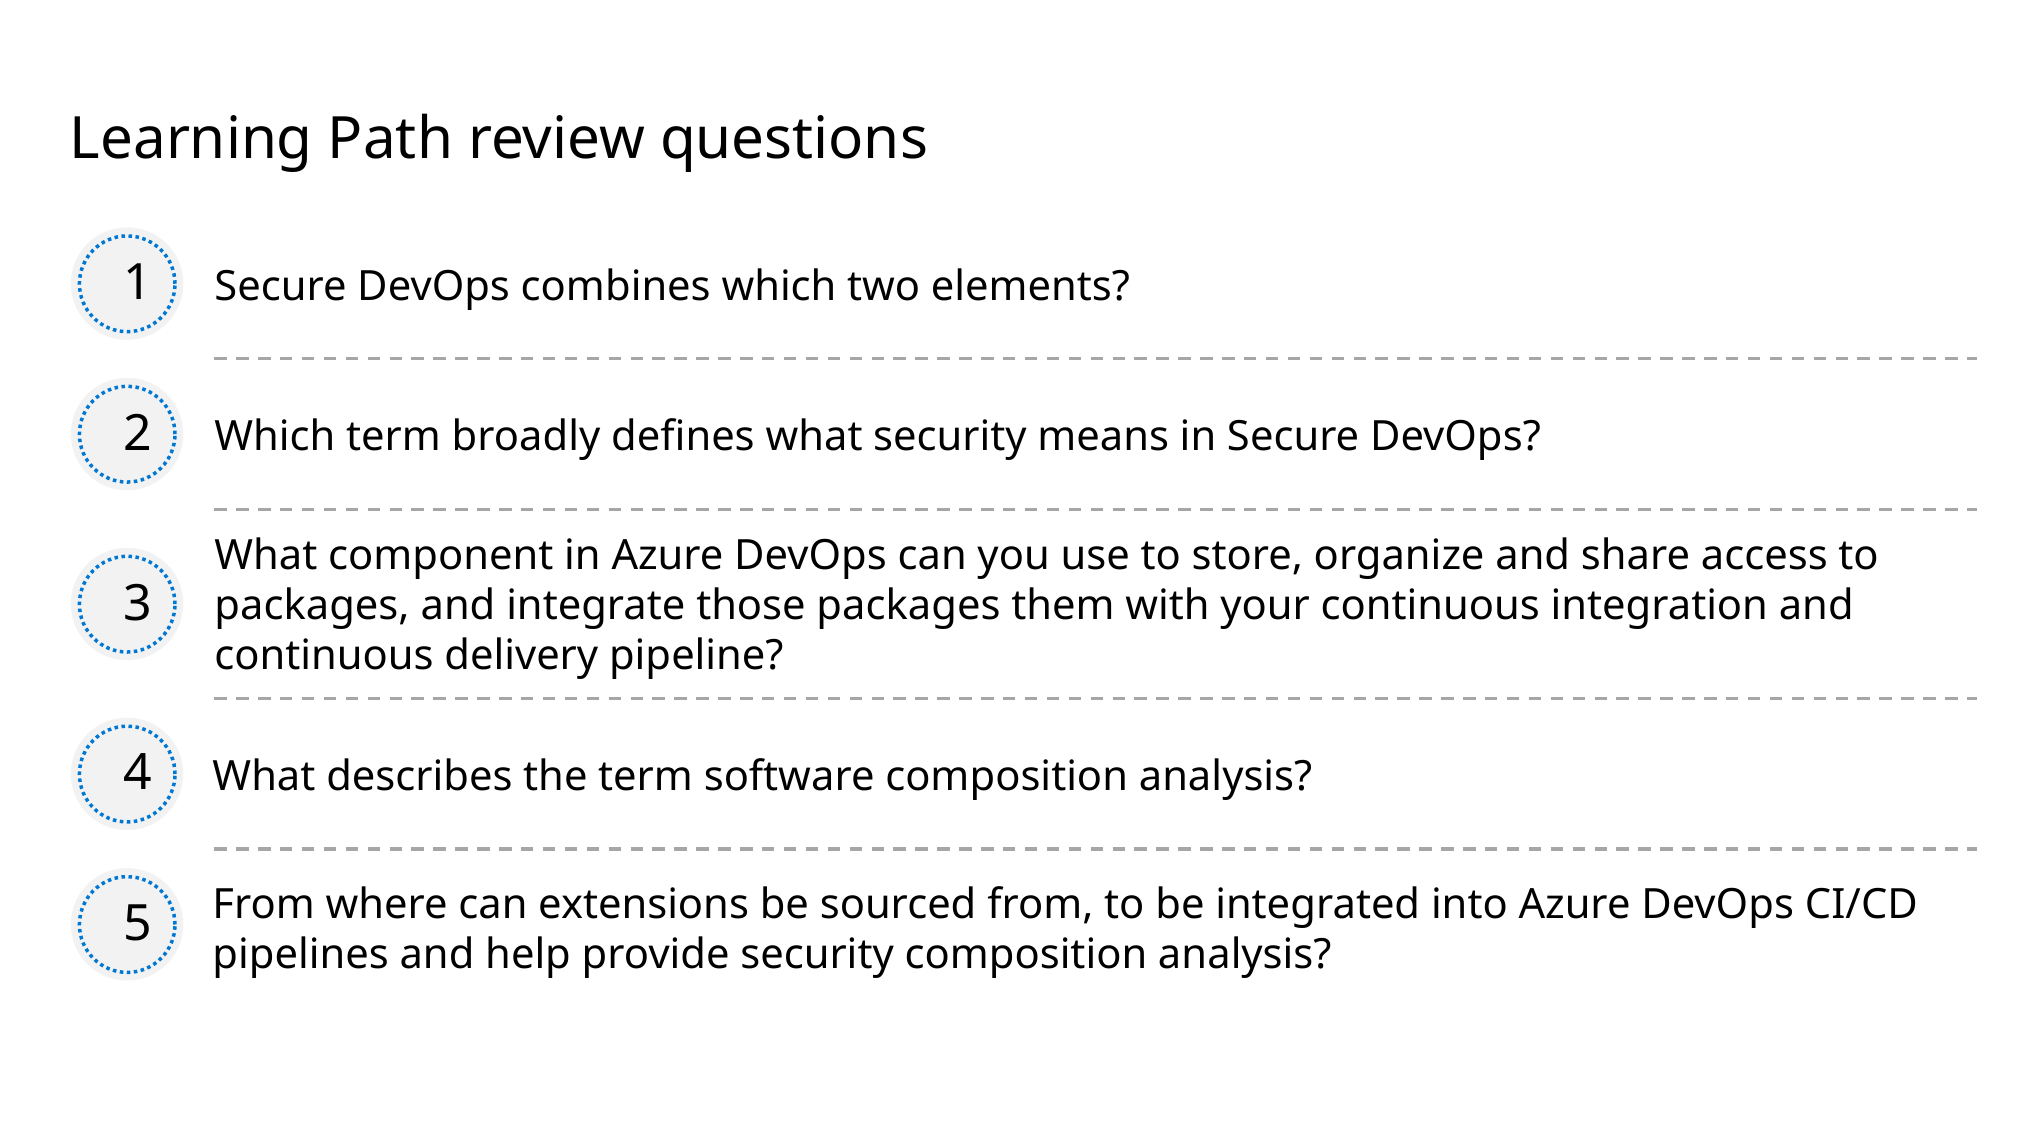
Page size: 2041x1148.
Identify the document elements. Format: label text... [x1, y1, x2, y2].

text_box What describes the term software composition analysis? [212, 748, 1969, 799]
picture [70, 717, 184, 831]
title Learning Path review questions [70, 103, 1969, 172]
text_box From where can extensions be sourced from, to be integrated into Azure DevOps CI/CD pipelines and help provide security composition analysis? [212, 876, 1969, 977]
picture [70, 377, 184, 491]
text_box What component in Azure DevOps can you use to store, organize and share access to packages, and integrate those packages them with your continuous integration and continuous delivery pipeline? [214, 528, 1971, 679]
text_box Which term broadly defines what security means in Secure DevOps? [214, 408, 1971, 459]
picture [70, 547, 184, 661]
picture [70, 867, 184, 981]
text_box Secure DevOps combines which two elements? [214, 258, 1971, 309]
picture [70, 226, 184, 340]
